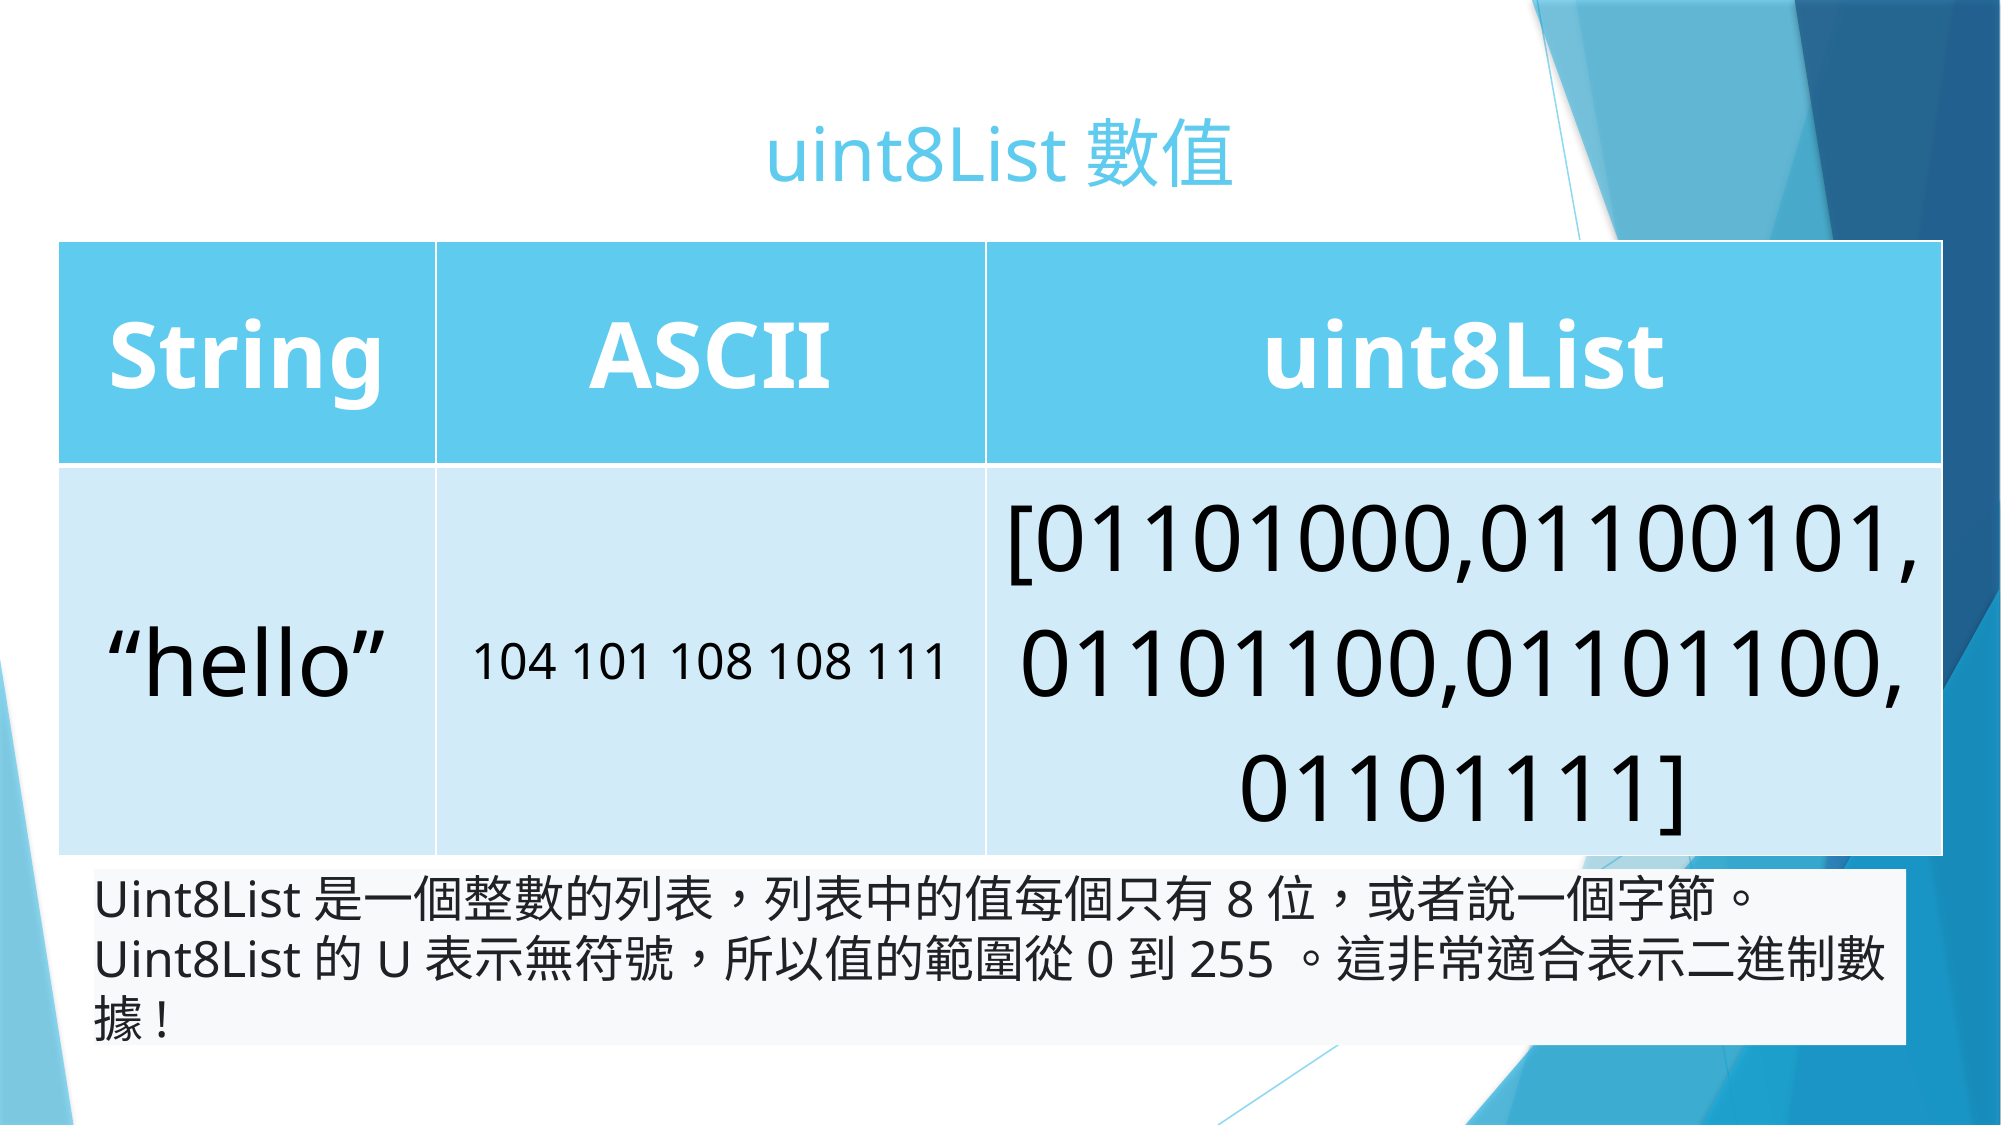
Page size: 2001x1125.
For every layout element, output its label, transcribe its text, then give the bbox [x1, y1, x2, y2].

title uint8List數值 [294, 98, 1706, 240]
table_cell 104 101 108 108 111 [437, 468, 985, 855]
table_header uint8List [987, 242, 1941, 463]
table_cell [01101000,01100101, 01101100,01101100, 01101111] [987, 468, 1941, 855]
table_header ASCII [437, 242, 985, 463]
table_cell “hello” [59, 468, 435, 855]
text_box Uint8List是一個整數的列表，列表中的值每個只有8位，或者說一個字節。 Uint8List的U表示無符號，所以值的範圍從0到255。這非常適合表示二進制數據! [93, 869, 1907, 1046]
table_header String [59, 242, 435, 463]
